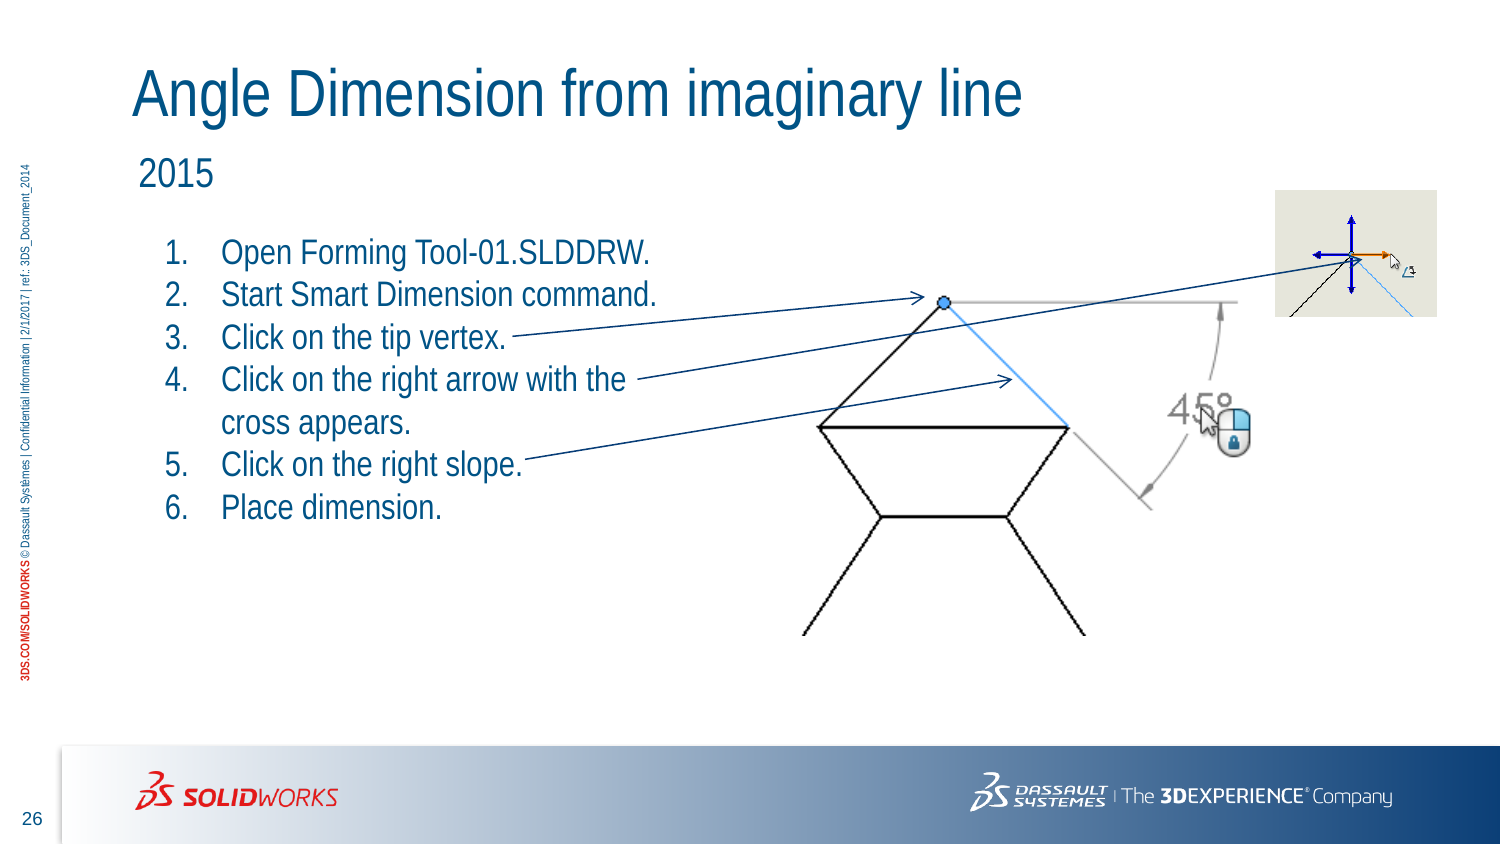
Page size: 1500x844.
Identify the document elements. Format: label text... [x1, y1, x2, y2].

text_box Open Forming Tool-01.SLDDRW. Start Smart Dimension command. Click on the tip vertex. Click on the right arrow with the cross appears. Click on the right slope. Place dimension. [150, 221, 713, 534]
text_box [637, 259, 1363, 380]
picture [699, 190, 1437, 317]
picture [135, 771, 338, 810]
title Angle Dimension from imaginary line [118, 59, 1418, 121]
picture [699, 380, 1282, 637]
list 2015 [123, 138, 1412, 204]
picture [962, 771, 1400, 812]
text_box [512, 296, 632, 337]
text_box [524, 378, 1013, 460]
